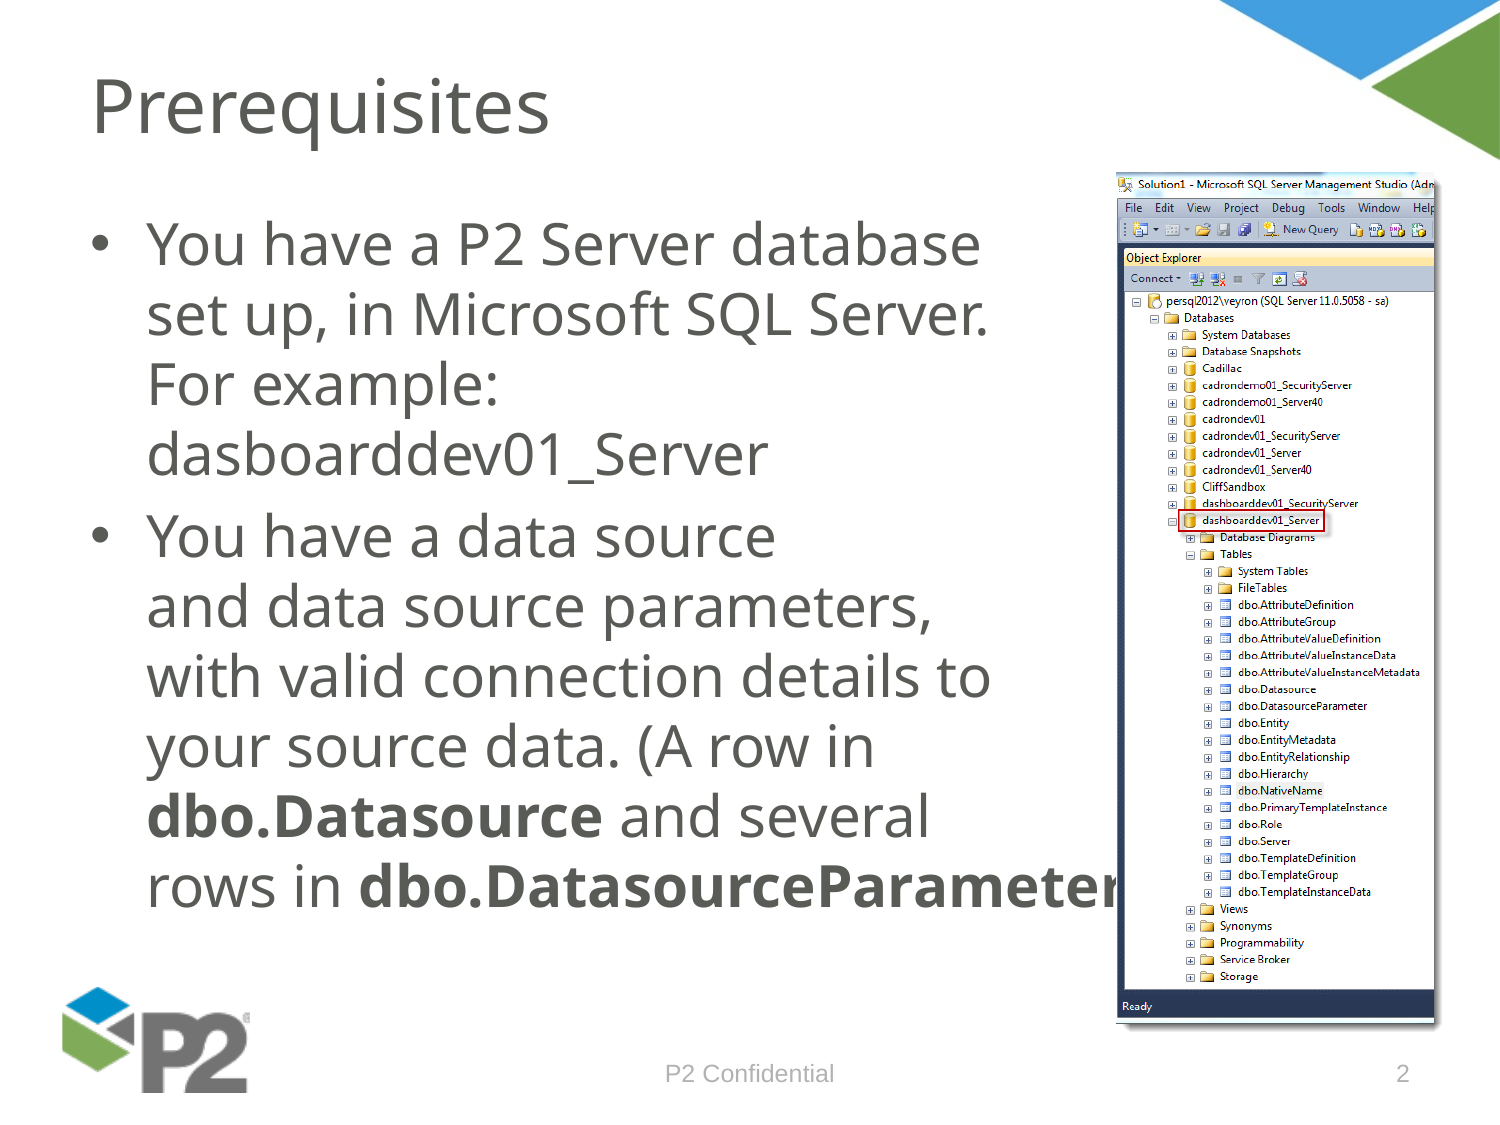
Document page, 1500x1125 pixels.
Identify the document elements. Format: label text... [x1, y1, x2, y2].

slide_number 2 [1074, 1042, 1425, 1103]
picture [1115, 0, 1500, 1039]
footer P2 Confidential [512, 1042, 988, 1103]
title Prerequisites [75, 45, 1425, 163]
list You have a P2 Server database set up, in Microsoft SQL Server. For example: dasboarddev01_Server You have a data source and data source parameters, with valid connection details to your source data. (A row in dbo.Datasource and several rows in dbo.DatasourceParameter [75, 200, 1110, 963]
